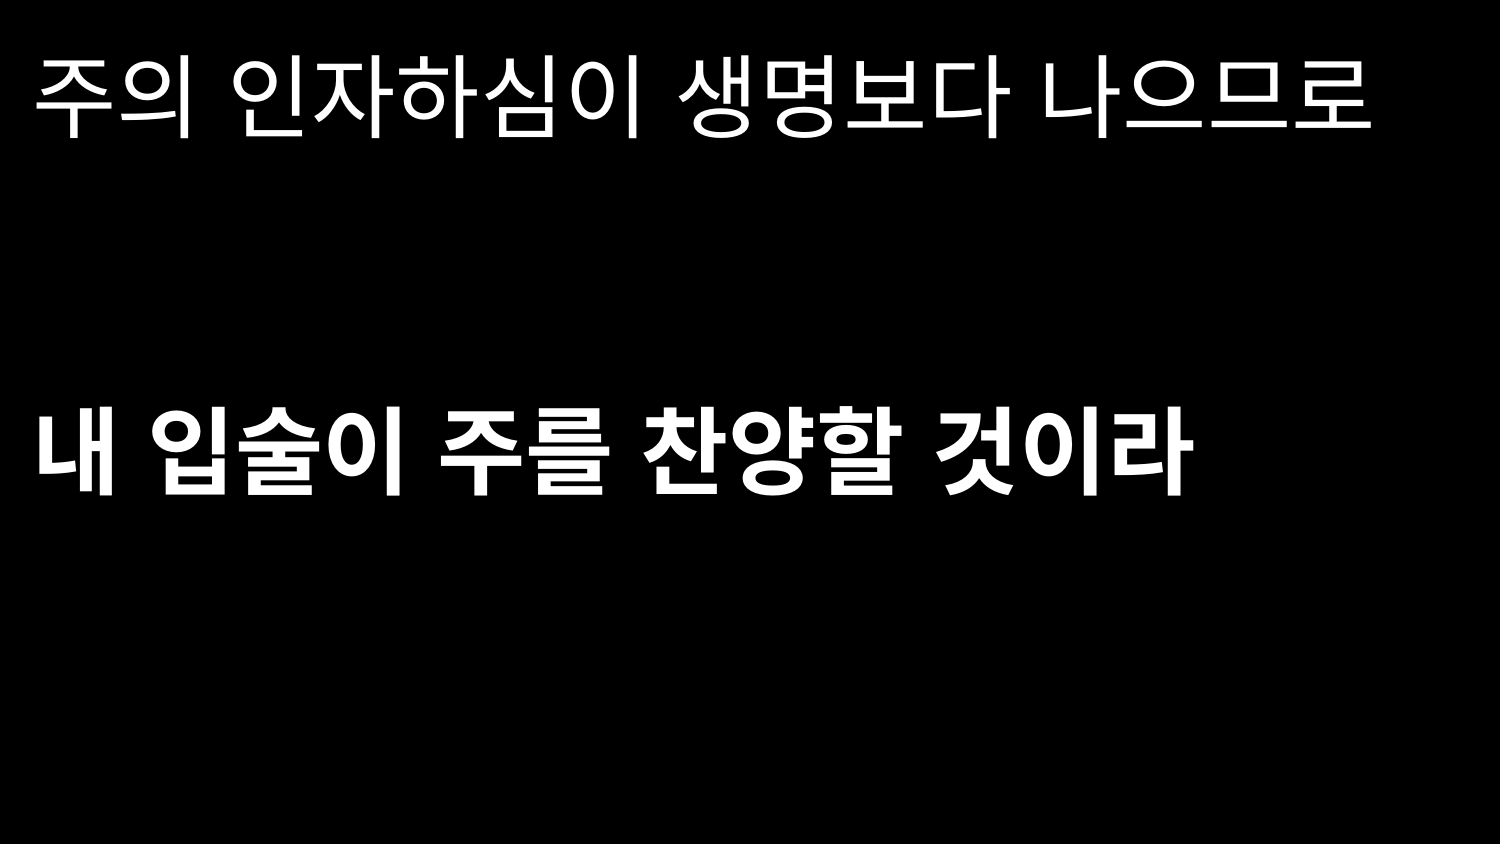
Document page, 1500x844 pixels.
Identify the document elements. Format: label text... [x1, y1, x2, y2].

text_box 내 입술이 주를 찬양할 것이라 [17, 384, 1483, 514]
text_box 주의 인자하심이 생명보다 나으므로 [17, 32, 1483, 157]
